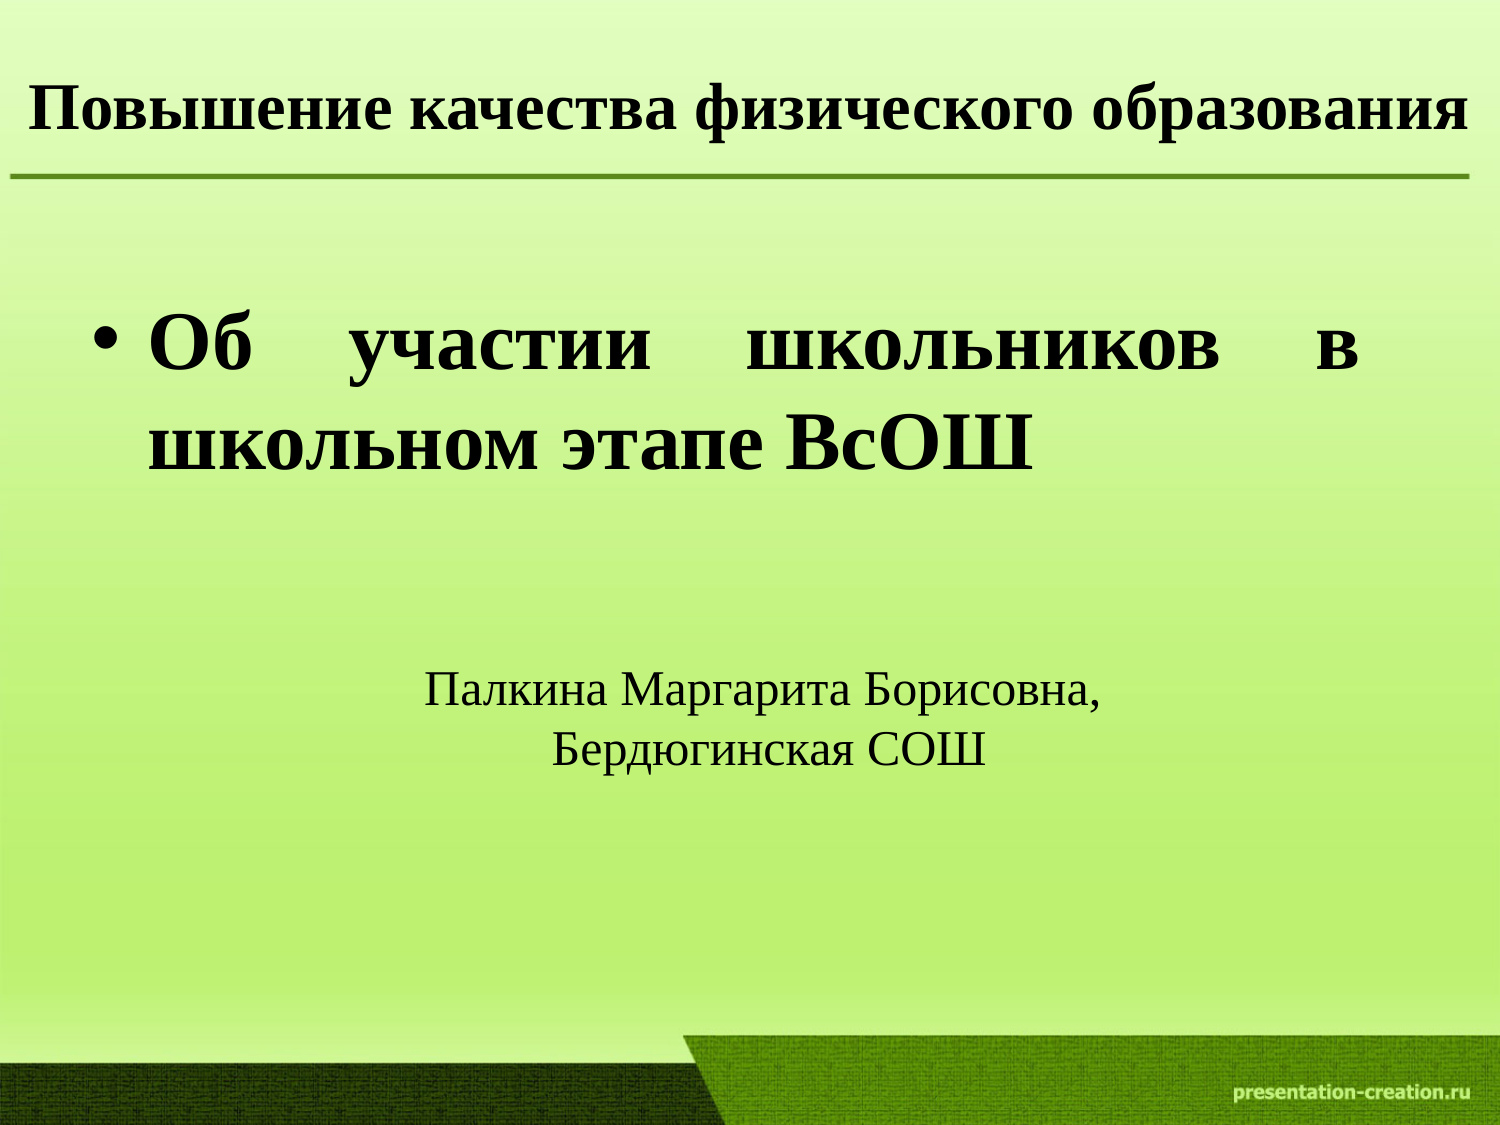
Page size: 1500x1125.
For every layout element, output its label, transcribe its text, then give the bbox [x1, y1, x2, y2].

text_box Палкина Маргарита Борисовна, Бердюгинская СОШ [351, 638, 1188, 783]
title Повышение качества физического образования [0, 3, 1500, 191]
list Об участии школьников в школьном этапе ВсОШ [76, 278, 1376, 551]
picture [0, 191, 1500, 1125]
